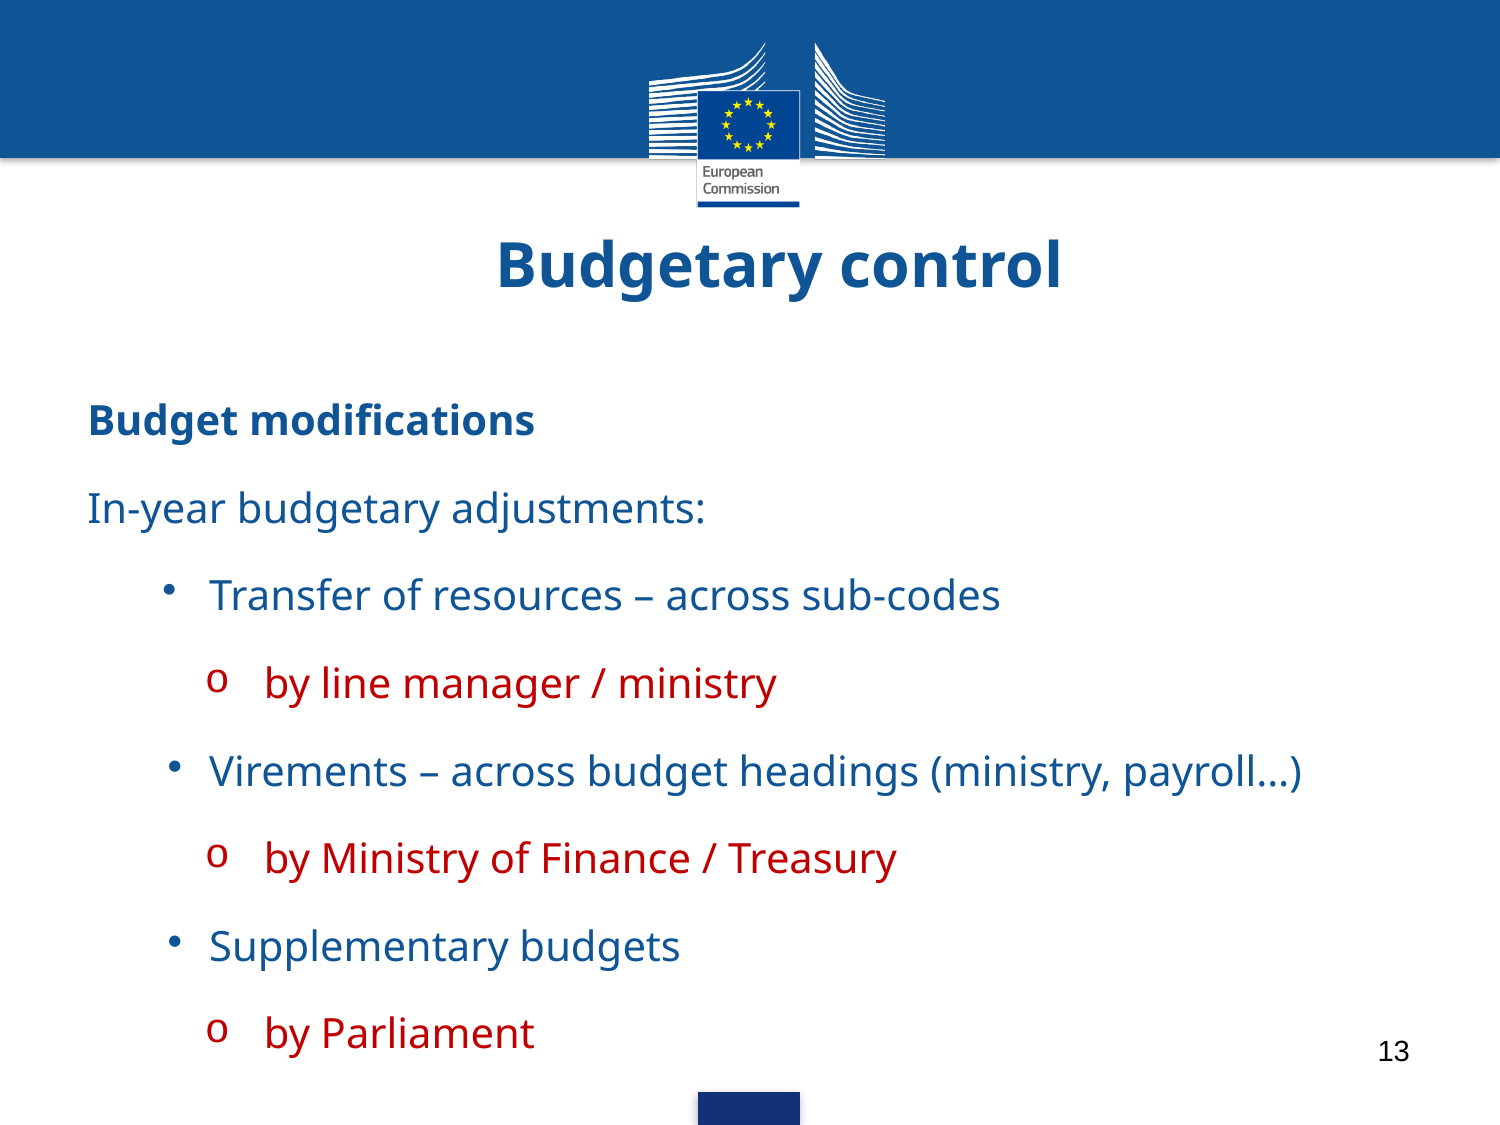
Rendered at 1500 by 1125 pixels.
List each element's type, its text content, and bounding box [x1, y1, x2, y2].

list Budget modifications In-year budgetary adjustments: Transfer of resources – across sub-codes by line manager / ministry Virements – across budget headings (ministry, payroll…) by Ministry of Finance / Treasury Supplementary budgets by Parliament [72, 386, 1426, 1071]
slide_number 13 [1074, 1024, 1426, 1103]
picture [649, 42, 885, 199]
title Budgetary control [0, 199, 1500, 327]
